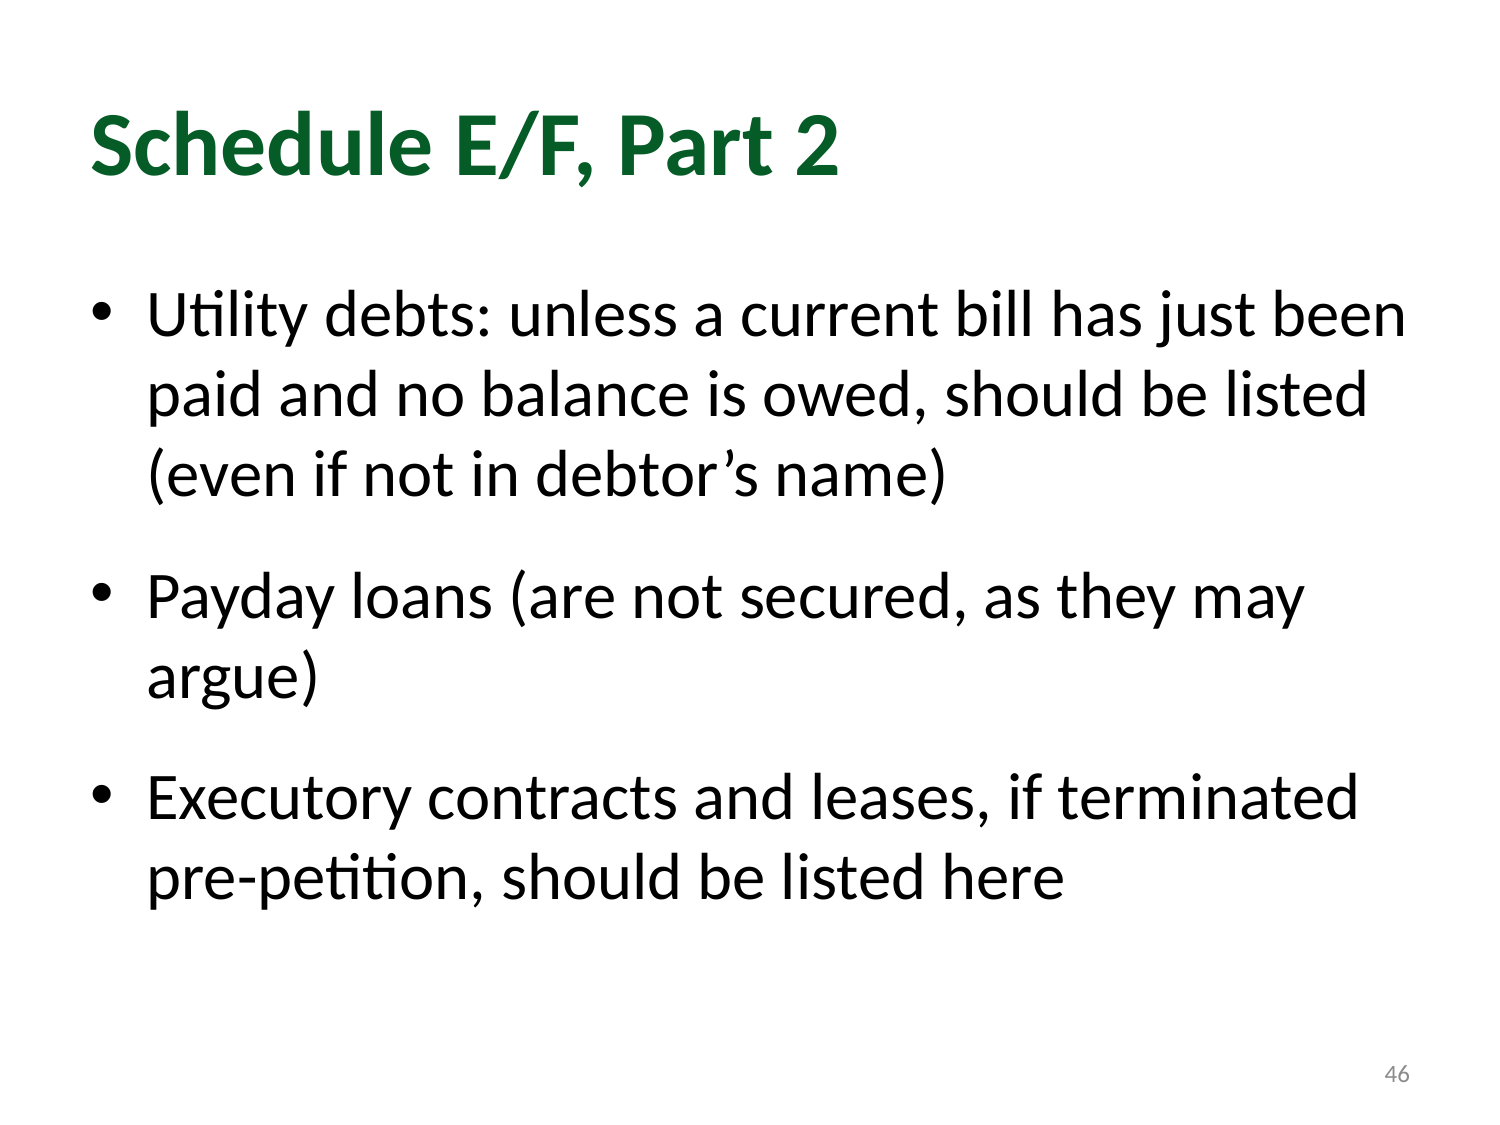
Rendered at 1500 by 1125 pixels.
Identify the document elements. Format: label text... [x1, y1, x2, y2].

slide_number 46 [1074, 1042, 1425, 1103]
list Utility debts: unless a current bill has just been paid and no balance is owed, should be listed (even if not in debtor’s name) Payday loans (are not secured, as they may argue) Executory contracts and leases, if terminated pre-petition, should be listed here [75, 262, 1425, 1005]
title Schedule E/F, Part 2 [75, 45, 1425, 233]
